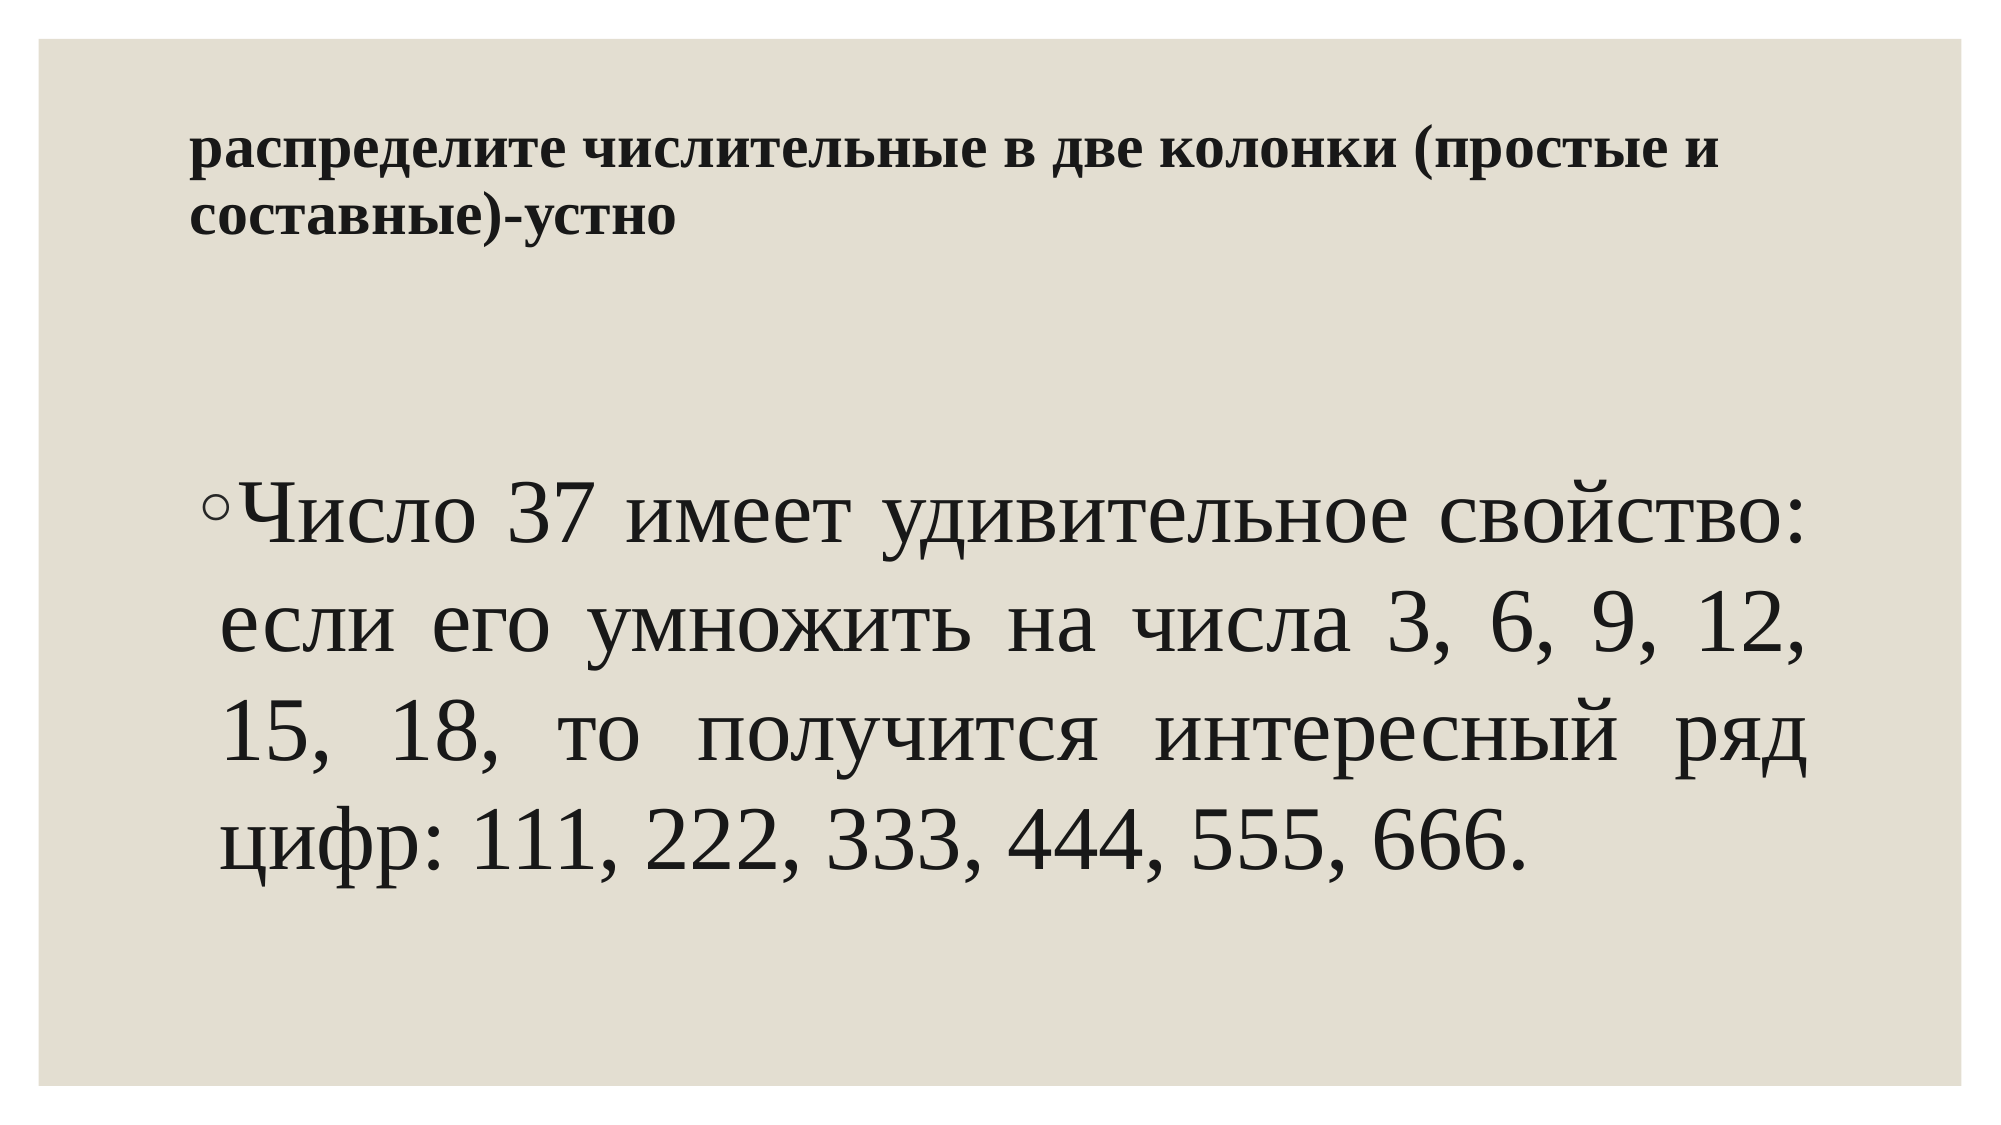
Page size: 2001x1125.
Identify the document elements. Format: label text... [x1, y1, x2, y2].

title распределите числительные в две колонки (простые и составные)-устно [174, 105, 1825, 331]
list Число 37 имеет удивительное свойство: если его умножить на числа 3, 6, 9, 12, 15, 18, то получится интересный ряд цифр: 111, 222, 333, 444, 555, 666. [174, 345, 1825, 990]
